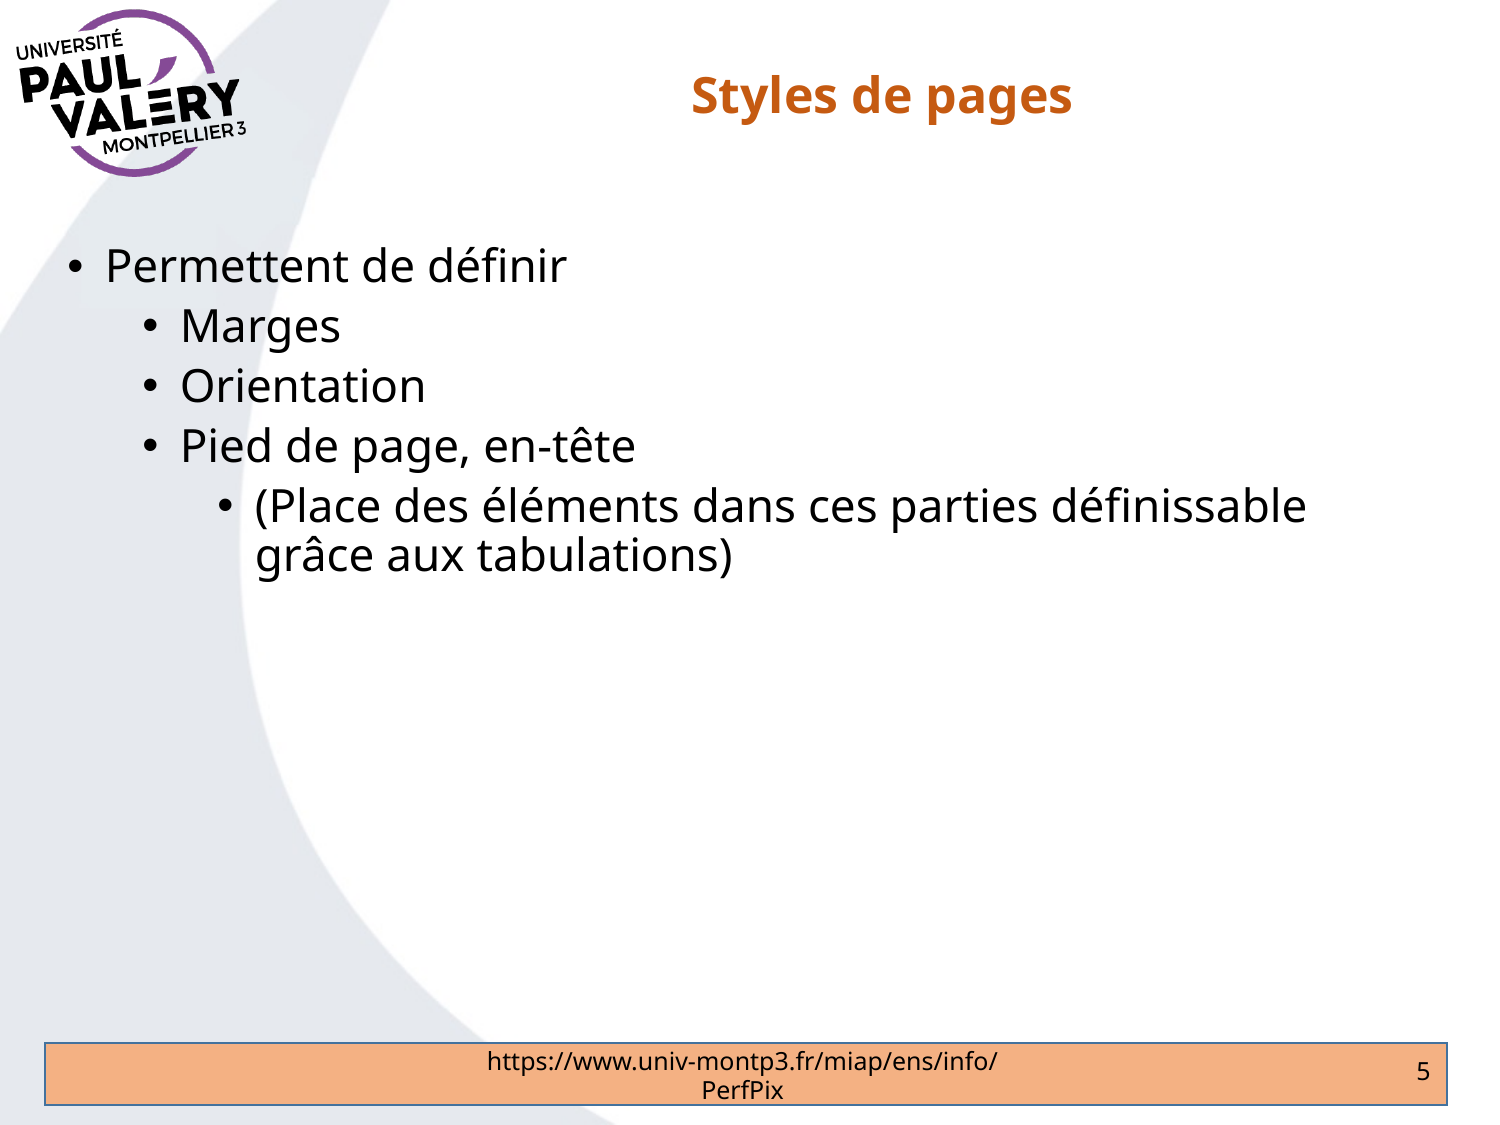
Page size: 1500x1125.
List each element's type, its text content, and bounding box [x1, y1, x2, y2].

title Styles de pages [319, 28, 1446, 168]
picture [0, 0, 1500, 1125]
list Permettent de définir Marges Orientation Pied de page, en-tête (Place des éléments dans ces parties définissable grâce aux tabulations) [52, 235, 1446, 1001]
slide_number 5 [1107, 1042, 1446, 1103]
